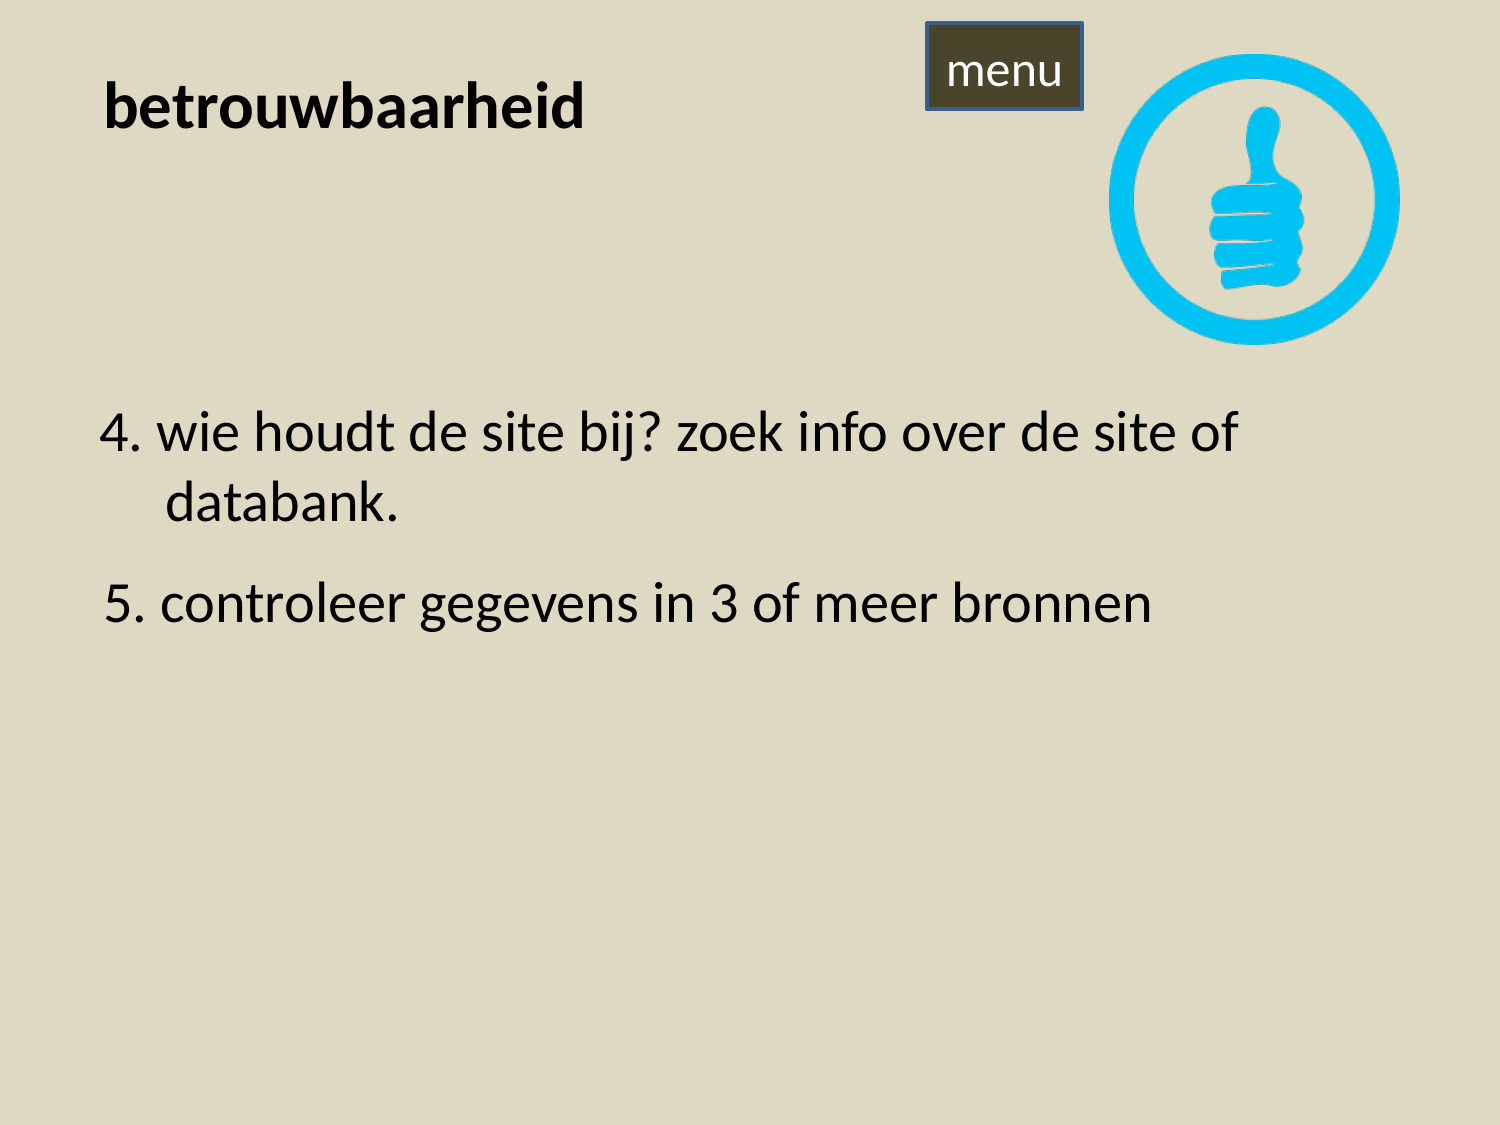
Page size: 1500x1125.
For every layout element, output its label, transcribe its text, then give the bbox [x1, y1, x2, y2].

text_box betrouwbaarheid [88, 54, 632, 150]
picture [1109, 54, 1237, 182]
picture [1266, 211, 1400, 345]
text_box 5. controleer gegevens in 3 of meer bronnen [88, 556, 1332, 642]
picture [1109, 216, 1243, 345]
text_box menu [925, 21, 1084, 111]
text_box 4. wie houdt de site bij? zoek info over de site of databank. [84, 385, 1358, 540]
picture [1134, 79, 1375, 320]
picture [1271, 54, 1400, 188]
